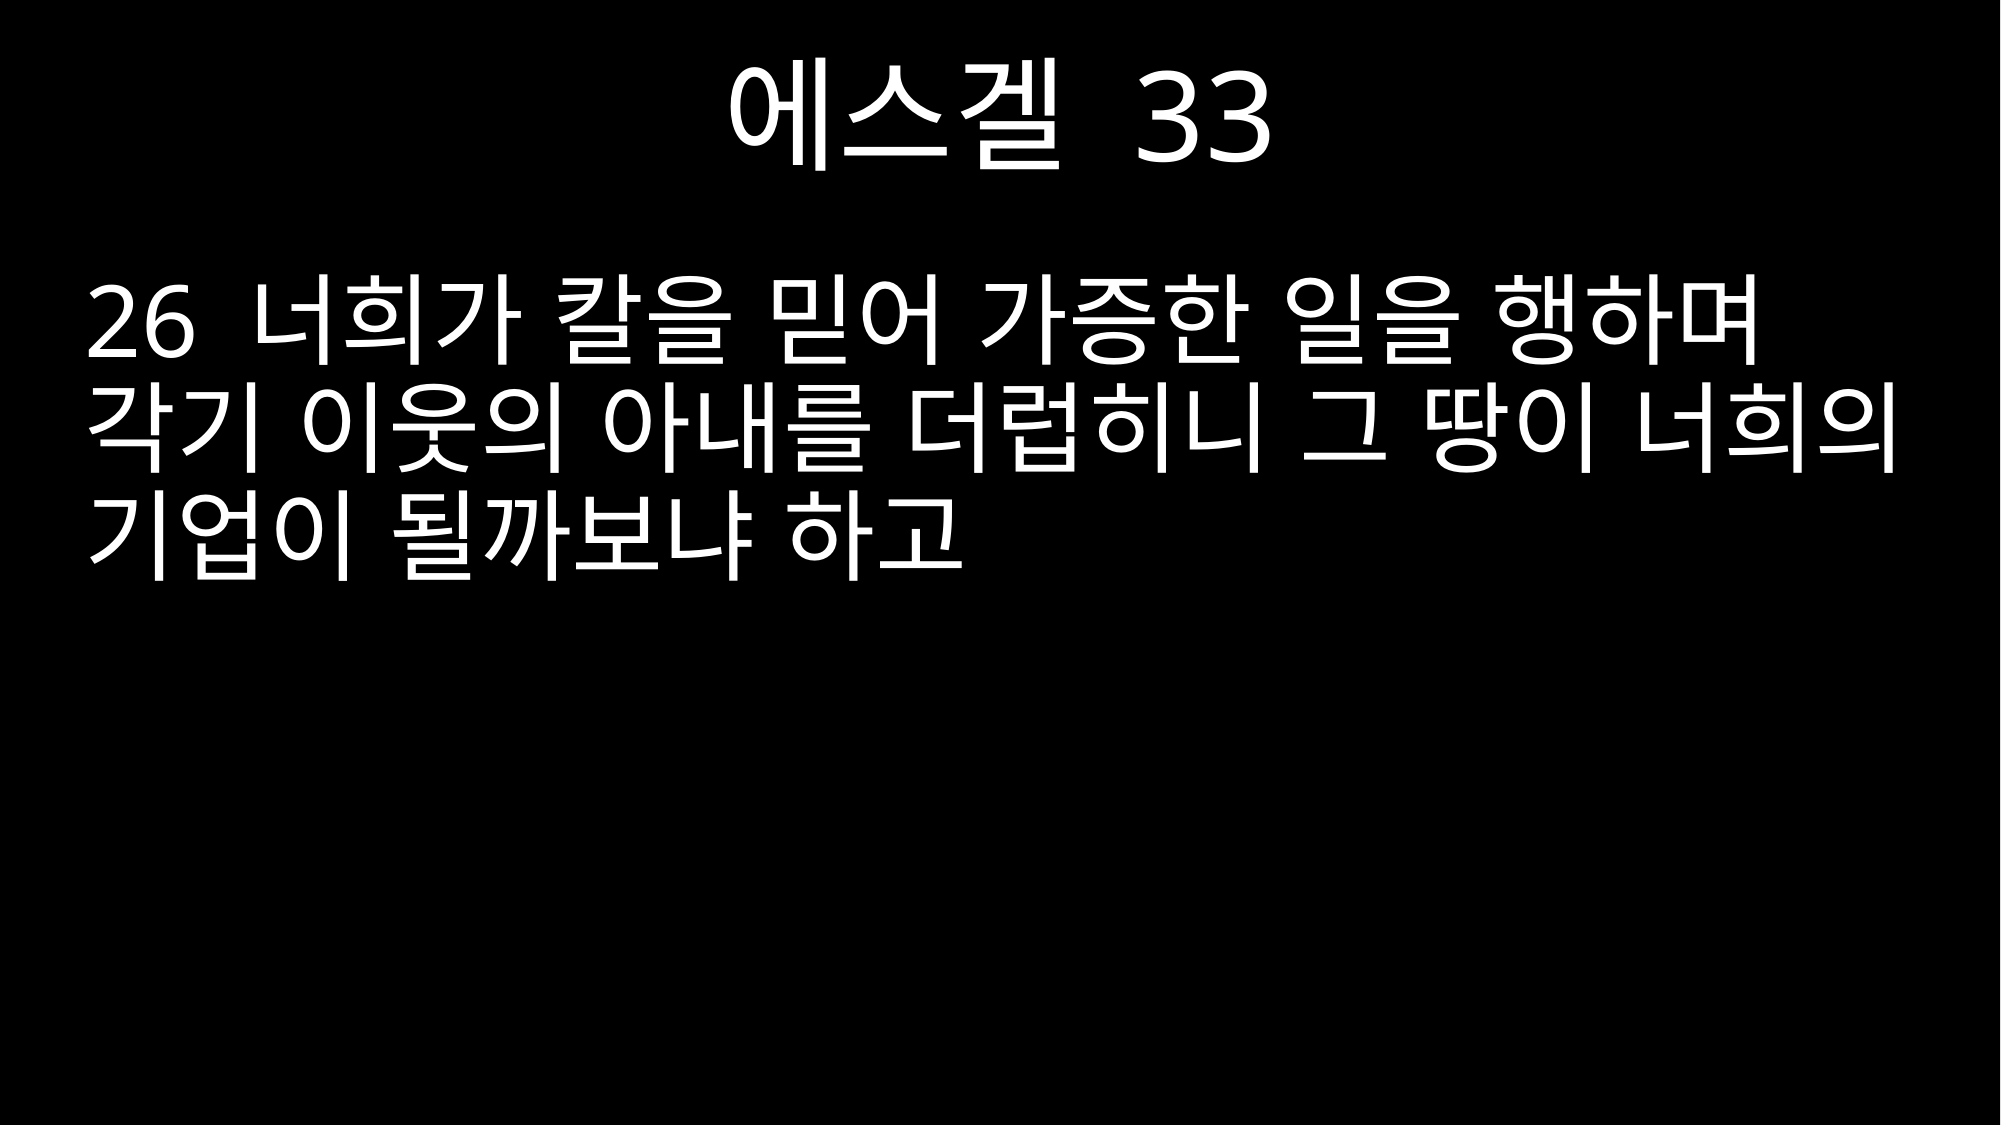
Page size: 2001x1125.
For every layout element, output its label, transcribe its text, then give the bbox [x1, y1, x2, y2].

footer 에스겔 33 [0, 32, 2000, 192]
picture [0, 0, 2001, 1125]
list 26 너희가 칼을 믿어 가증한 일을 행하며 각기 이웃의 아내를 더럽히니 그 땅이 너희의 기업이 될까보냐 하고 [69, 263, 1953, 423]
